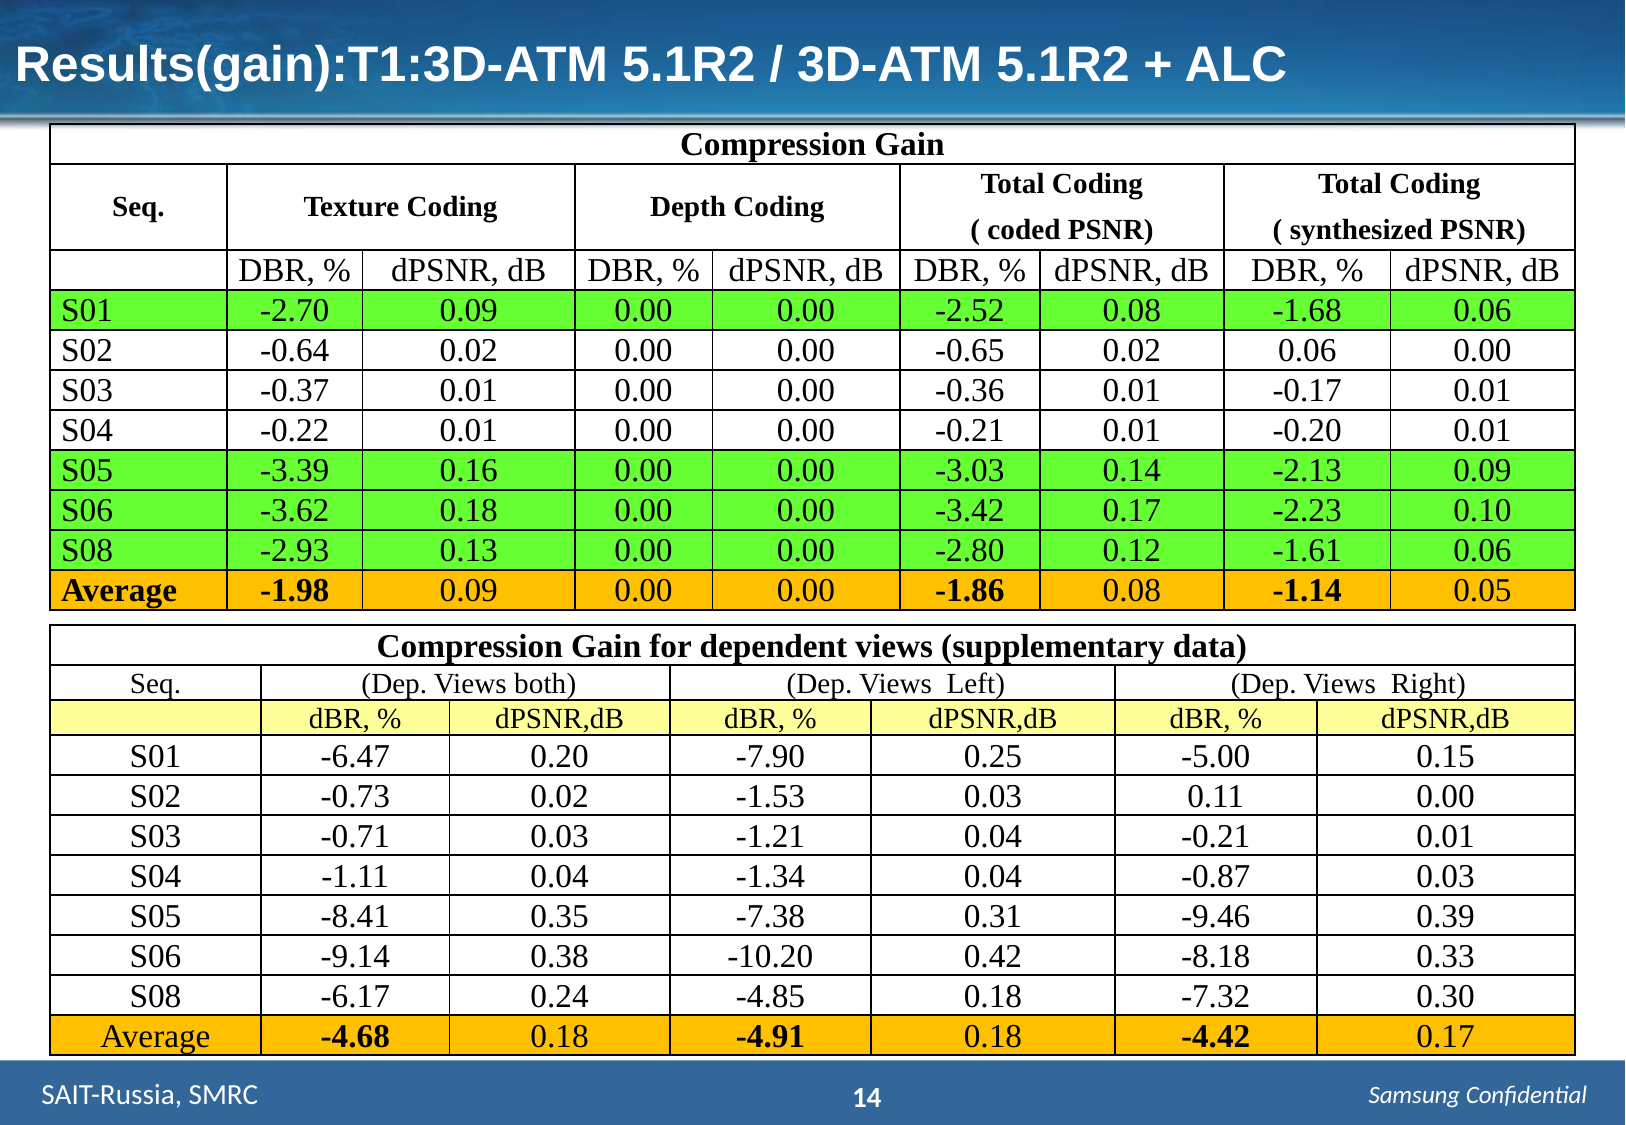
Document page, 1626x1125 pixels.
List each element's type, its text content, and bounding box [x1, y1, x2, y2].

table_cell 0.13 [363, 531, 574, 569]
table_cell Seq. [51, 165, 226, 249]
table_cell -1.61 [1225, 531, 1390, 569]
table_cell S06 [51, 491, 226, 529]
table_cell -0.20 [1225, 411, 1390, 449]
table_cell -9.46 [1116, 896, 1316, 934]
table_cell S01 [51, 736, 260, 774]
table_cell 0.31 [872, 896, 1114, 934]
table_cell 0.42 [872, 936, 1114, 974]
table_cell -3.42 [901, 491, 1039, 529]
table_cell -0.36 [901, 371, 1039, 409]
table_cell 0.38 [450, 936, 669, 974]
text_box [0, 0, 1625, 139]
table_cell S04 [51, 856, 260, 894]
table_cell S03 [51, 816, 260, 854]
table_cell -0.87 [1116, 856, 1316, 894]
table_cell 0.01 [1318, 816, 1574, 854]
table_cell 0.17 [1318, 1016, 1574, 1054]
table_cell dBR, % [1116, 701, 1316, 734]
table_cell 0.00 [1391, 331, 1574, 369]
table_cell 0.04 [450, 856, 669, 894]
table_cell Seq. [51, 666, 260, 699]
text_box [0, 1060, 1625, 1125]
table_cell dPSNR, dB [1391, 251, 1574, 289]
table_cell 0.00 [576, 411, 712, 449]
table_cell -2.13 [1225, 451, 1390, 489]
table_cell -3.62 [228, 491, 362, 529]
text_box SAIT-Russia, SMRC [17, 1069, 788, 1116]
table_cell 0.00 [713, 331, 899, 369]
table_cell 0.35 [450, 896, 669, 934]
table_cell -4.42 [1116, 1016, 1316, 1054]
table_cell -1.86 [901, 571, 1039, 609]
table_cell -6.17 [262, 976, 449, 1014]
table_cell S08 [51, 531, 226, 569]
table_cell -1.21 [671, 816, 870, 854]
table_cell (Dep. Views Right) [1116, 666, 1574, 699]
table_cell 0.06 [1391, 291, 1574, 329]
text_box 14 [745, 1072, 893, 1119]
table_cell 0.18 [872, 976, 1114, 1014]
table_cell S04 [51, 411, 226, 449]
table_cell 0.06 [1225, 331, 1390, 369]
table_cell dBR, % [671, 701, 870, 734]
table_cell S05 [51, 896, 260, 934]
table_cell -3.39 [228, 451, 362, 489]
table_cell -0.65 [901, 331, 1039, 369]
table_cell 0.00 [713, 371, 899, 409]
table_cell 0.01 [363, 411, 574, 449]
table_cell -1.11 [262, 856, 449, 894]
table_cell 0.00 [1318, 776, 1574, 814]
table_cell S01 [51, 291, 226, 329]
table_cell 0.15 [1318, 736, 1574, 774]
table_cell 0.10 [1391, 491, 1574, 529]
table_cell 0.14 [1041, 451, 1223, 489]
table_cell 0.20 [450, 736, 669, 774]
table_cell -1.53 [671, 776, 870, 814]
table_cell -0.21 [1116, 816, 1316, 854]
table_cell 0.00 [713, 451, 899, 489]
table_cell 0.02 [363, 331, 574, 369]
table_cell 0.17 [1041, 491, 1223, 529]
table_cell -1.68 [1225, 291, 1390, 329]
table_cell 0.04 [872, 856, 1114, 894]
table_cell S05 [51, 451, 226, 489]
table_cell -9.14 [262, 936, 449, 974]
table_cell 0.02 [450, 776, 669, 814]
table_cell Average [51, 1016, 260, 1054]
table_cell 0.09 [1391, 451, 1574, 489]
table_cell S02 [51, 331, 226, 369]
table_cell 0.30 [1318, 976, 1574, 1014]
table_cell -0.37 [228, 371, 362, 409]
table_cell -0.17 [1225, 371, 1390, 409]
table_cell 0.00 [713, 531, 899, 569]
table_cell -0.71 [262, 816, 449, 854]
table_cell -1.14 [1225, 571, 1390, 609]
table_cell S02 [51, 776, 260, 814]
table_cell -7.32 [1116, 976, 1316, 1014]
table_cell -5.00 [1116, 736, 1316, 774]
table_cell -2.70 [228, 291, 362, 329]
table_cell Total Coding ( synthesized PSNR) [1225, 165, 1574, 249]
table_cell 0.18 [872, 1016, 1114, 1054]
table_cell -0.64 [228, 331, 362, 369]
table_cell 0.03 [1318, 856, 1574, 894]
table_cell 0.00 [713, 291, 899, 329]
table_cell dPSNR, dB [713, 251, 899, 289]
table_cell 0.00 [576, 371, 712, 409]
table_cell Texture Coding [228, 165, 574, 249]
table_cell 0.01 [1041, 371, 1223, 409]
table_cell -10.20 [671, 936, 870, 974]
table_cell 0.01 [1391, 411, 1574, 449]
table_cell 0.01 [1041, 411, 1223, 449]
table_cell -0.21 [901, 411, 1039, 449]
table_cell -4.85 [671, 976, 870, 1014]
table_cell 0.00 [713, 411, 899, 449]
table_cell 0.33 [1318, 936, 1574, 974]
table_cell 0.00 [576, 491, 712, 529]
table_cell 0.00 [713, 491, 899, 529]
table_cell 0.02 [1041, 331, 1223, 369]
table_cell 0.01 [1391, 371, 1574, 409]
text_box Samsung Confidential [1357, 1072, 1599, 1114]
table_header Compression Gain for dependent views (supplementary data) [51, 626, 1574, 664]
table_cell -4.68 [262, 1016, 449, 1054]
table_cell -0.73 [262, 776, 449, 814]
table_cell S08 [51, 976, 260, 1014]
table_cell 0.18 [450, 1016, 669, 1054]
table_cell 0.00 [576, 571, 712, 609]
table_cell -8.18 [1116, 936, 1316, 974]
table_cell -2.80 [901, 531, 1039, 569]
table_cell -2.52 [901, 291, 1039, 329]
table_cell -8.41 [262, 896, 449, 934]
table_cell -2.23 [1225, 491, 1390, 529]
table_cell dPSNR, dB [1041, 251, 1223, 289]
table_cell 0.11 [1116, 776, 1316, 814]
table_cell 0.09 [363, 571, 574, 609]
table_cell 0.00 [576, 291, 712, 329]
table_cell 0.06 [1391, 531, 1574, 569]
table_cell 0.12 [1041, 531, 1223, 569]
table_cell 0.24 [450, 976, 669, 1014]
table_cell 0.00 [576, 331, 712, 369]
table_cell -7.38 [671, 896, 870, 934]
table_cell 0.05 [1391, 571, 1574, 609]
table_cell dPSNR,dB [450, 701, 669, 734]
table_cell dPSNR,dB [872, 701, 1114, 734]
table_cell Average [51, 571, 226, 609]
table_cell dBR, % [262, 701, 449, 734]
table_cell -0.22 [228, 411, 362, 449]
table_cell DBR, % [228, 251, 362, 289]
table_cell -1.98 [228, 571, 362, 609]
table_cell DBR, % [1225, 251, 1390, 289]
table_cell -1.34 [671, 856, 870, 894]
table_cell -3.03 [901, 451, 1039, 489]
table_cell [51, 251, 226, 289]
table_cell 0.00 [576, 451, 712, 489]
table_cell 0.03 [450, 816, 669, 854]
table_cell 0.16 [363, 451, 574, 489]
table_cell (Dep. Views both) [262, 666, 669, 699]
table_cell -2.93 [228, 531, 362, 569]
table_cell 0.18 [363, 491, 574, 529]
table_cell Total Coding ( coded PSNR) [901, 165, 1223, 249]
table_cell 0.39 [1318, 896, 1574, 934]
table_cell Depth Coding [576, 165, 899, 249]
table_cell dPSNR, dB [363, 251, 574, 289]
table_cell -6.47 [262, 736, 449, 774]
table_header Compression Gain [51, 150, 1574, 163]
table_cell 0.00 [576, 531, 712, 569]
table_cell (Dep. Views Left) [671, 666, 1114, 699]
table_cell DBR, % [576, 251, 712, 289]
table_cell -4.91 [671, 1016, 870, 1054]
table_cell 0.08 [1041, 291, 1223, 329]
table_cell 0.08 [1041, 571, 1223, 609]
table_cell 0.04 [872, 816, 1114, 854]
table_cell -7.90 [671, 736, 870, 774]
table_cell DBR, % [901, 251, 1039, 289]
table_cell S03 [51, 371, 226, 409]
table_cell 0.01 [363, 371, 574, 409]
table_cell S06 [51, 936, 260, 974]
table_cell dPSNR,dB [1318, 701, 1574, 734]
table_cell [51, 701, 260, 734]
table_cell 0.03 [872, 776, 1114, 814]
table_cell 0.00 [713, 571, 899, 609]
table_cell 0.25 [872, 736, 1114, 774]
table_cell 0.09 [363, 291, 574, 329]
